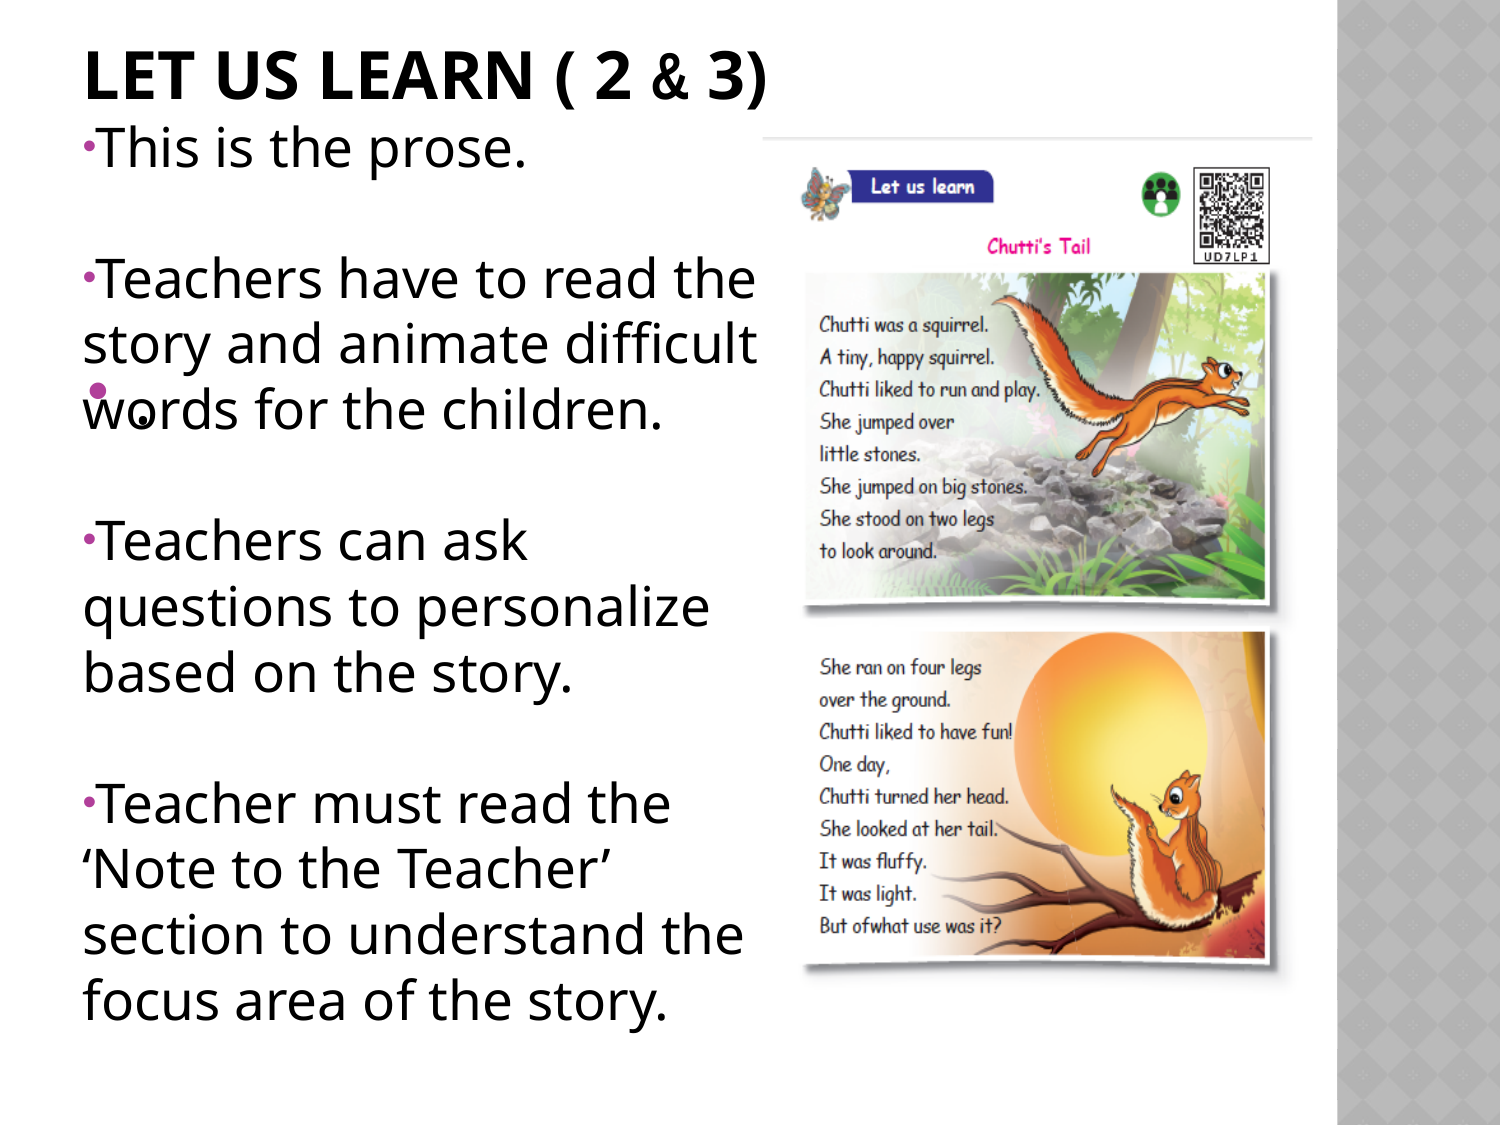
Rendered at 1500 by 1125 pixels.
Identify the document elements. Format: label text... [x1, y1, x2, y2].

title LET US LEARN ( 2 & 3) [75, 44, 838, 113]
list This is the prose. Teachers have to read the story and animate difficult words for the children. Teachers can ask questions to personalize based on the story. Teacher must read the ‘Note to the Teacher’ section to understand the focus area of the story. [75, 112, 763, 350]
picture [762, 137, 1313, 1001]
list . [75, 350, 1263, 1068]
